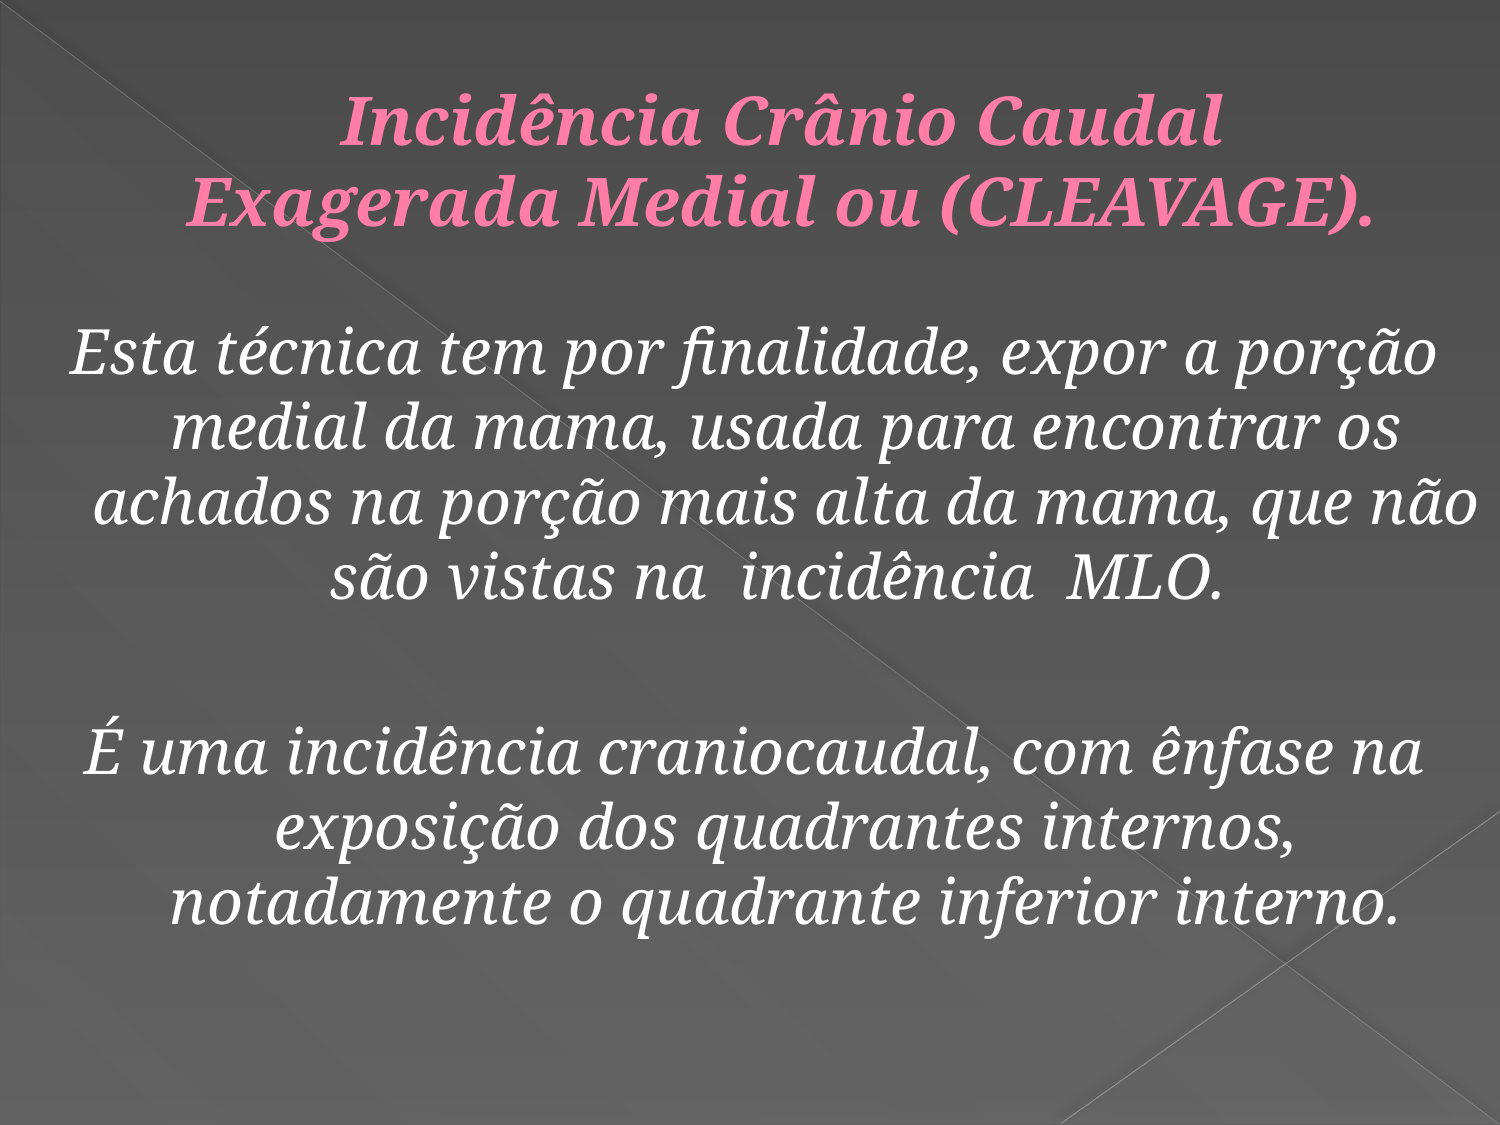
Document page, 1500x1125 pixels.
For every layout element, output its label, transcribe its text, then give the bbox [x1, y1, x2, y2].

title Incidência Crânio Caudal Exagerada Medial ou (CLEAVAGE). [75, 43, 1425, 274]
list Esta técnica tem por finalidade, expor a porção medial da mama, usada para encontrar os achados na porção mais alta da mama, que não são vistas na incidência MLO. É uma incidência craniocaudal, com ênfase na exposição dos quadrantes internos, notadamente o quadrante inferior interno. [0, 304, 1500, 1125]
